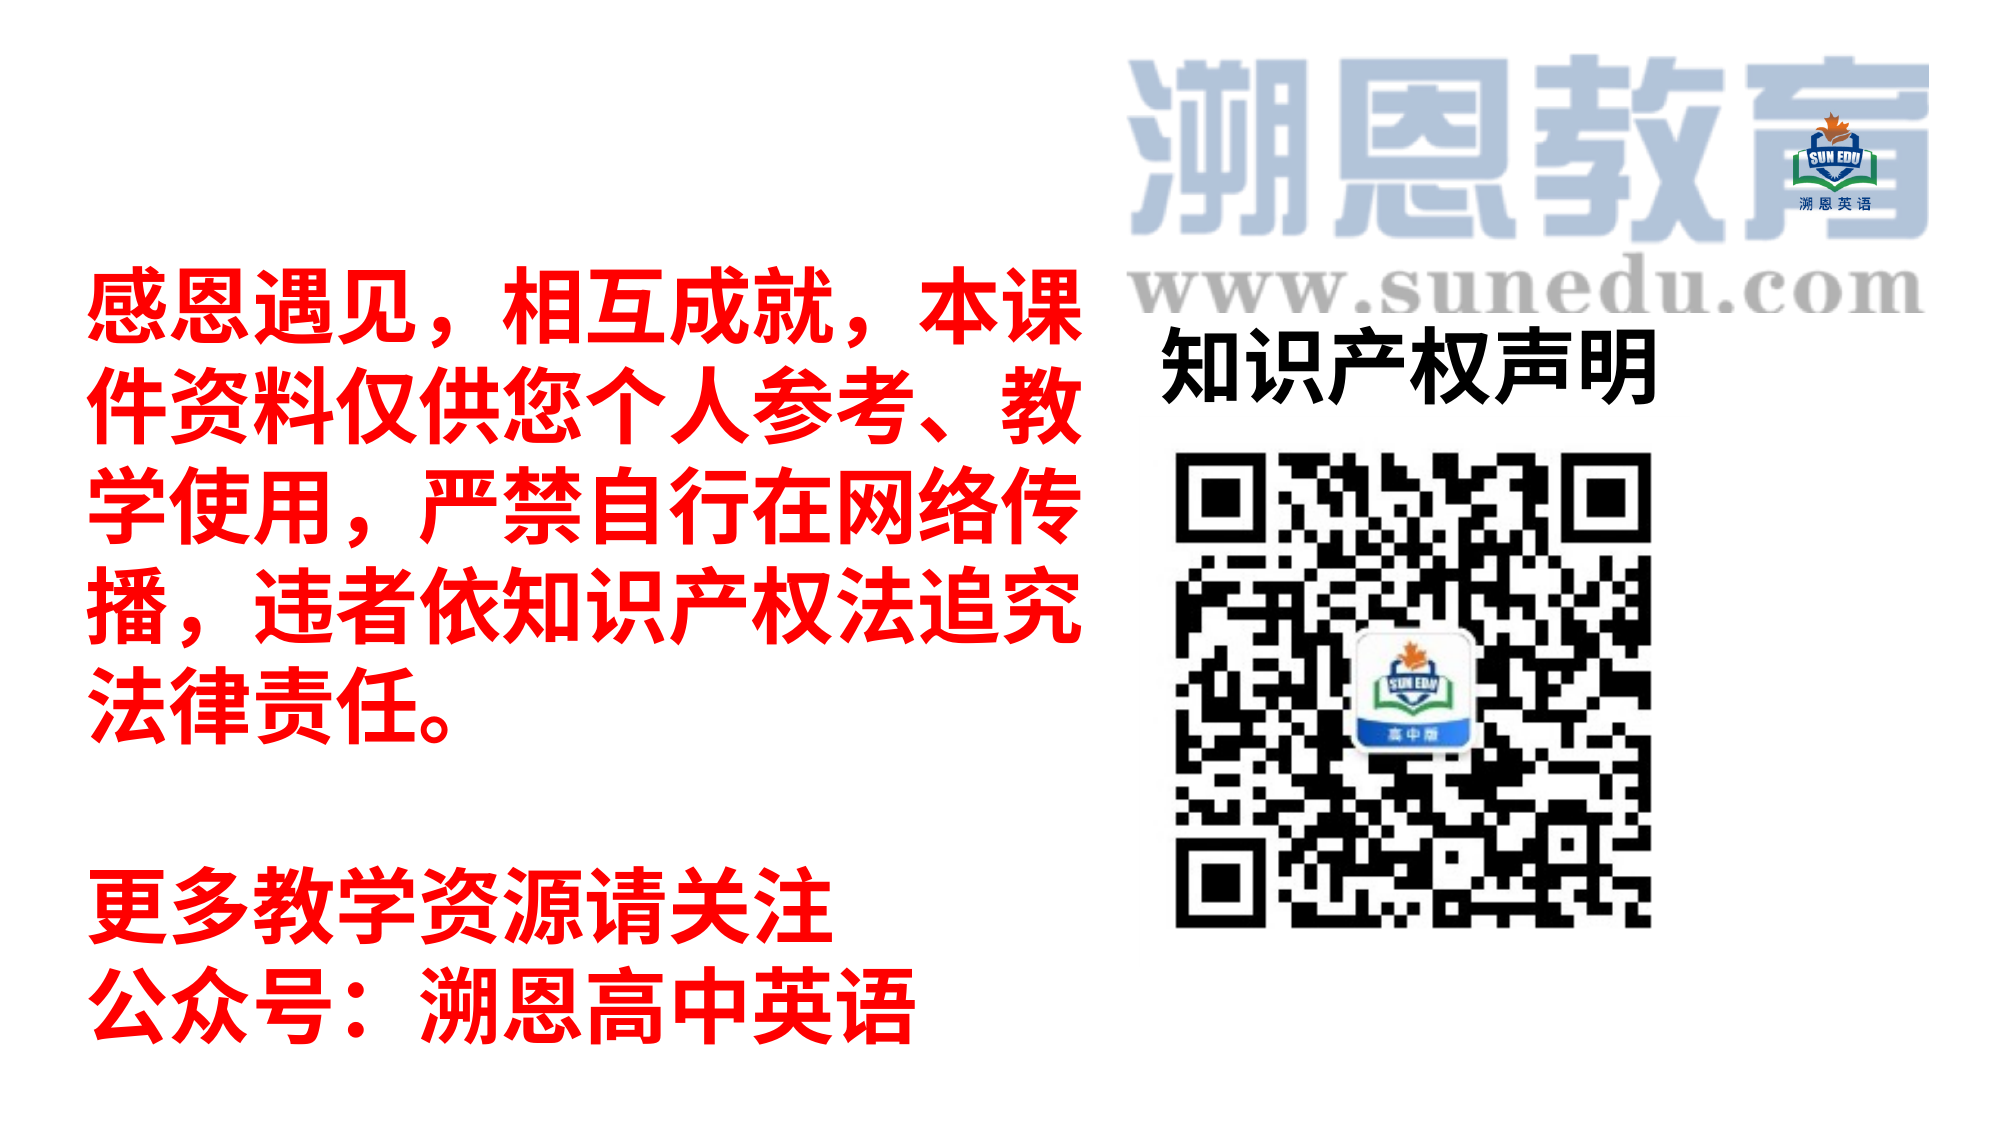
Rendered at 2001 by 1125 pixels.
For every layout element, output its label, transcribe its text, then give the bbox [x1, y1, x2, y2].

text_box 知识产权声明 [1145, 313, 1737, 422]
picture [1138, 415, 1690, 967]
text_box 感恩遇见，相互成就，本课件资料仅供您个人参考、教学使用，严禁自行在网络传播，违者依知识产权法追究法律责任。 更多教学资源请关注 公众号：溯恩高中英语 [70, 246, 1144, 1062]
picture [1124, 52, 1930, 313]
